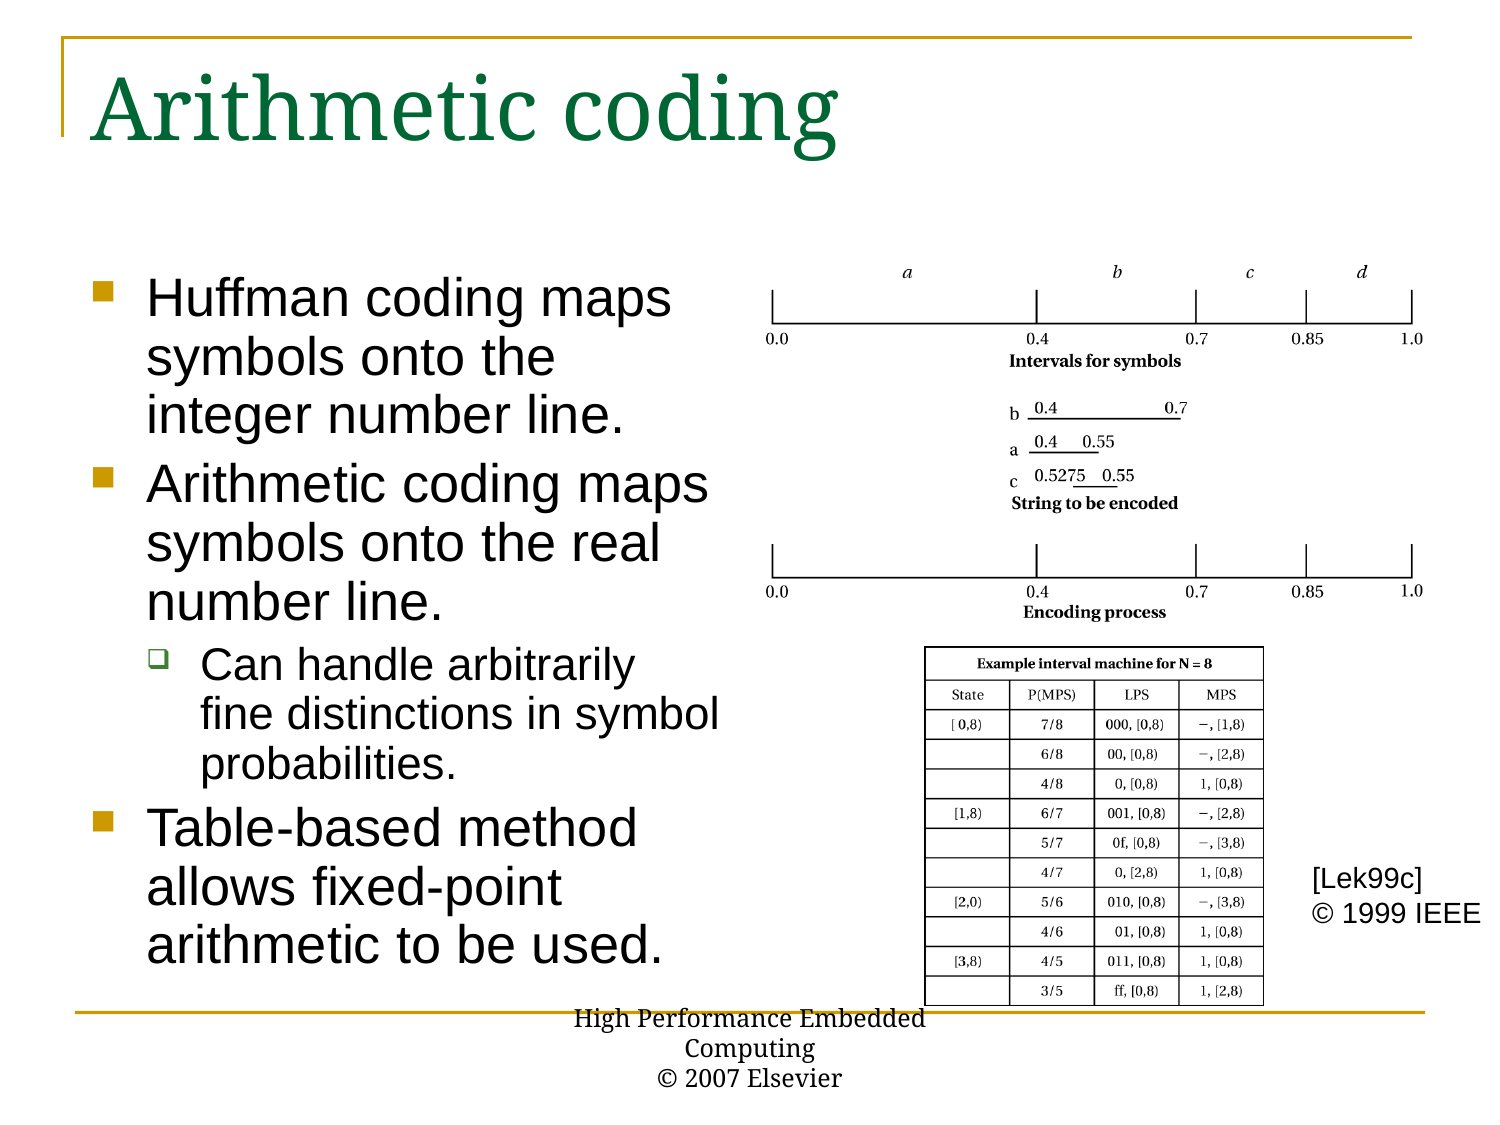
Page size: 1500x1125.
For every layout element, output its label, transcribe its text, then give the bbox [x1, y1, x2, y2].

footer High Performance Embedded Computing © 2007 Elsevier [512, 1025, 988, 1100]
list Huffman coding maps symbols onto the integer number line. Arithmetic coding maps symbols onto the real number line. Can handle arbitrarily fine distinctions in symbol probabilities. Table-based method allows fixed-point arithmetic to be used. [75, 262, 738, 1006]
text_box [Lek99c] © 1999 IEEE [1297, 851, 1497, 937]
title Arithmetic coding [75, 45, 1425, 233]
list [924, 646, 1264, 1006]
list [764, 262, 1423, 622]
